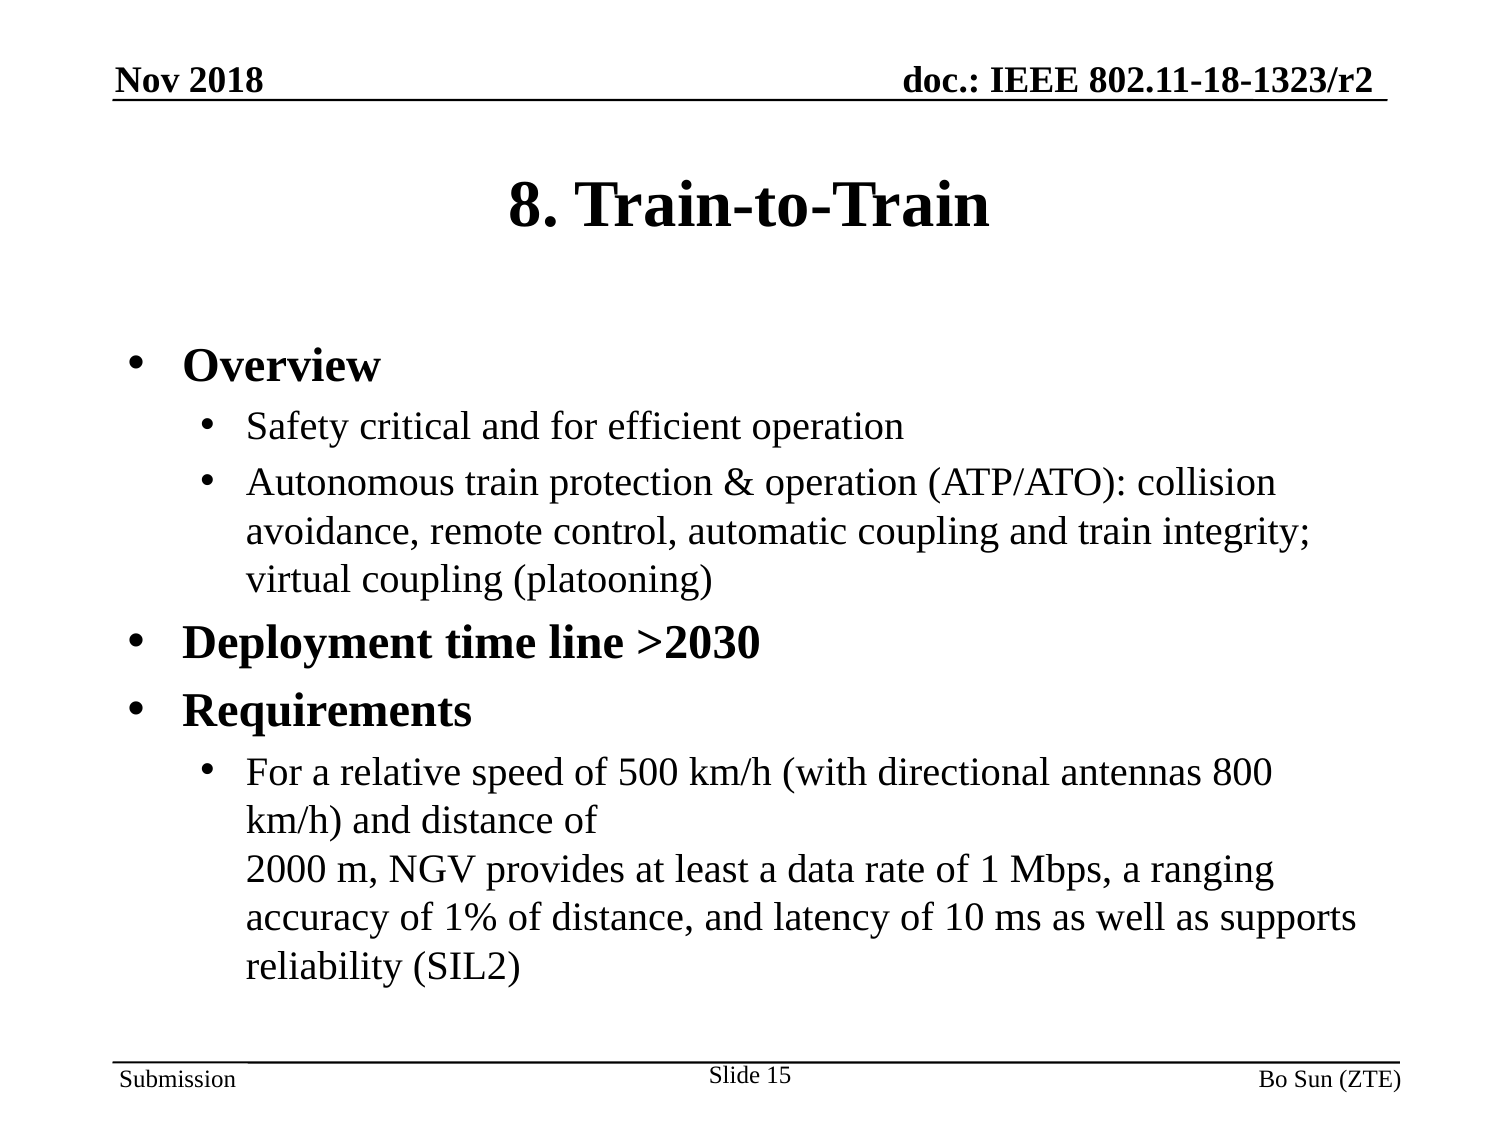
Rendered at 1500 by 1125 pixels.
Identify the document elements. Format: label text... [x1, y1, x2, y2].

slide_number Slide 15 [690, 1058, 810, 1104]
list Overview Safety critical and for efficient operation Autonomous train protection & operation (ATP/ATO): collision avoidance, remote control, automatic coupling and train integrity; virtual coupling (platooning) Deployment time line >2030 Requirements For a relative speed of 500 km/h (with directional antennas 800 km/h) and distance of 2000 m, NGV provides at least a data rate of 1 Mbps, a ranging accuracy of 1% of distance, and latency of 10 ms as well as supports reliability (SIL2) [112, 324, 1388, 1000]
footer Bo Sun (ZTE) [1256, 1062, 1402, 1093]
title 8. Train-to-Train [112, 112, 1388, 288]
